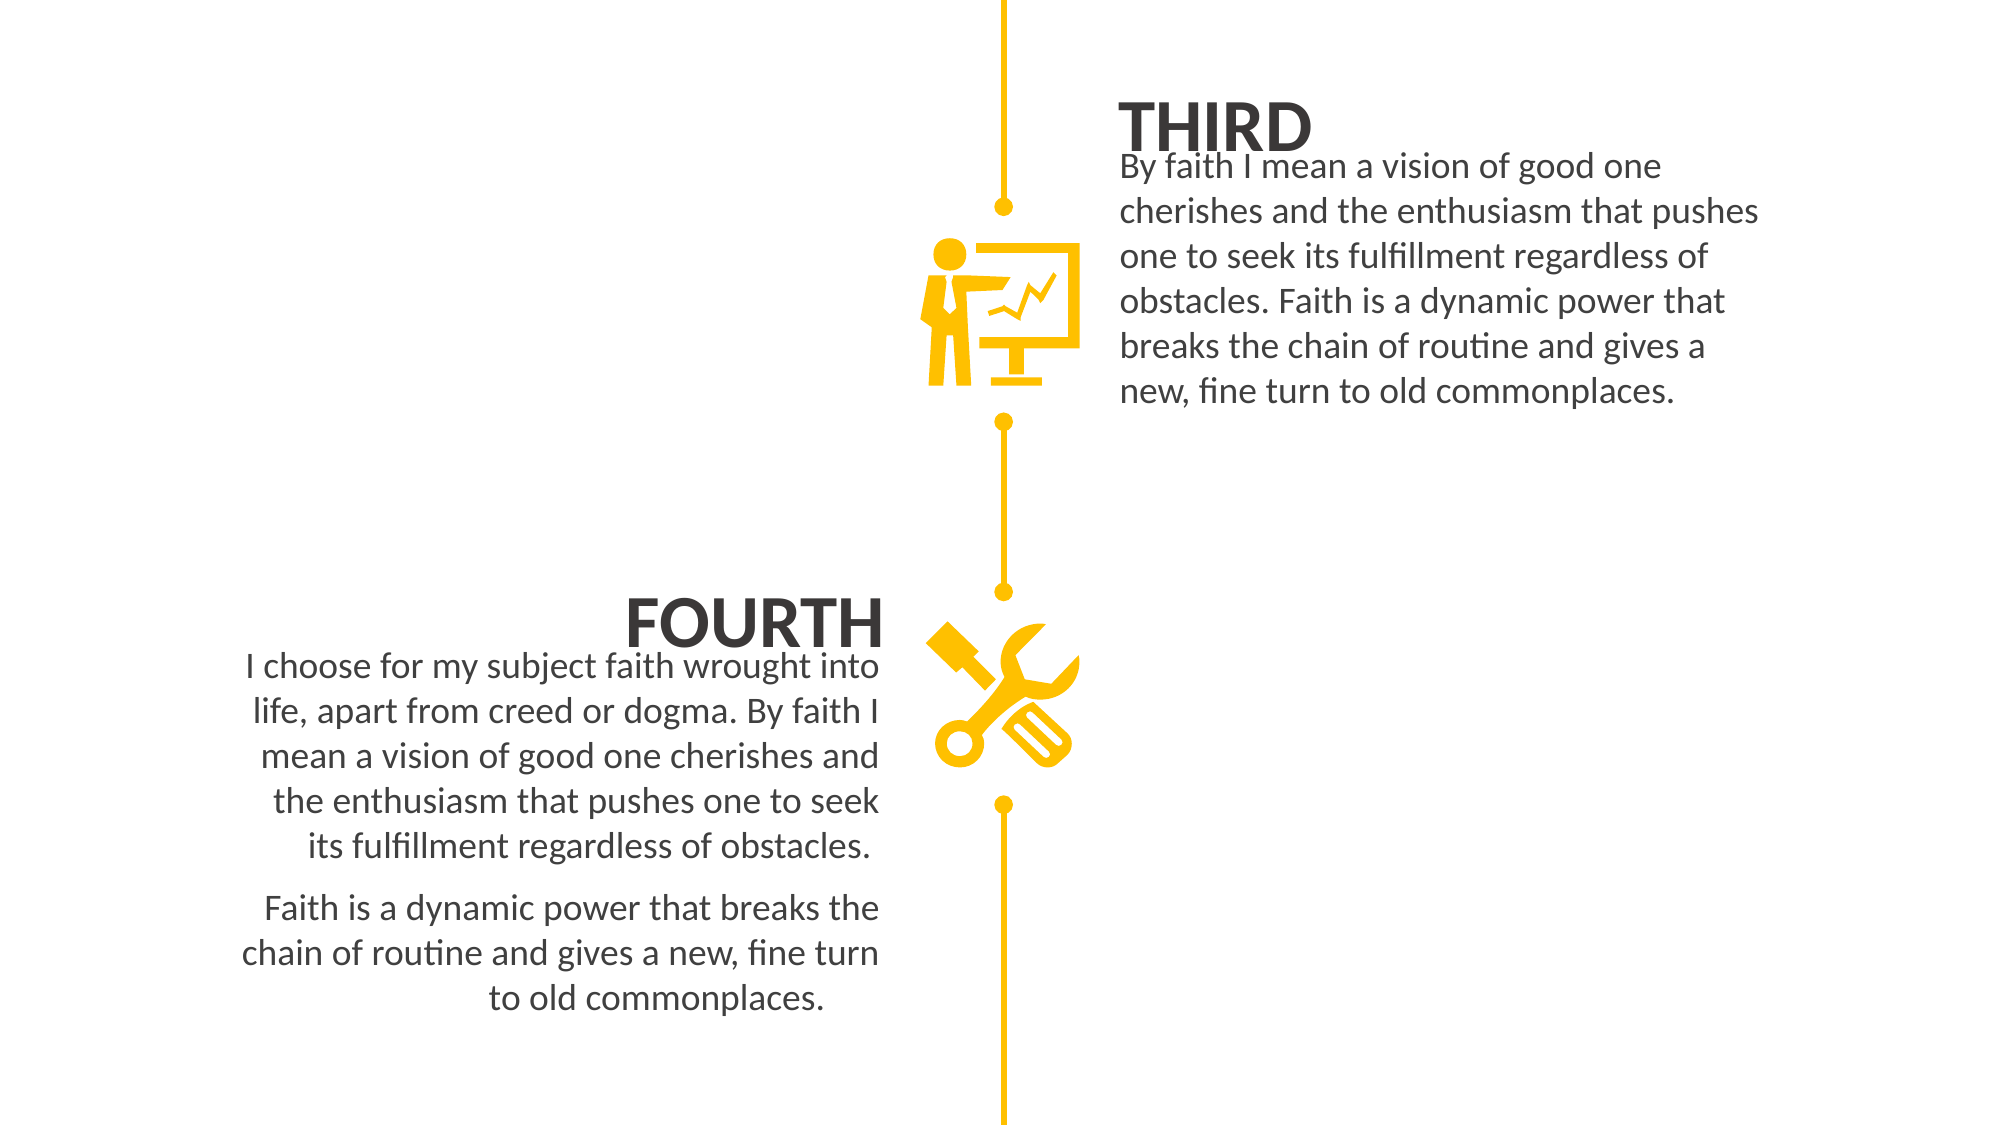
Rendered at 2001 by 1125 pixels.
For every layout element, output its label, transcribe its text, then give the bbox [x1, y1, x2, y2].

text_box By faith I mean a vision of good one cherishes and the enthusiasm that pushes one to seek its fulfillment regardless of obstacles. Faith is a dynamic power that breaks the chain of routine and gives a new, fine turn to old commonplaces. [1104, 133, 1786, 419]
text_box FOURTH [611, 565, 901, 670]
text_box [990, 377, 1042, 386]
text_box [925, 621, 996, 691]
text_box [933, 238, 967, 271]
text_box I choose for my subject faith wrought into life, apart from creed or dogma. By faith I mean a vision of good one cherishes and the enthusiasm that pushes one to seek its fulfillment regardless of obstacles. Faith is a dynamic power that breaks the chain of routine and gives a new, fine turn to old commonplaces. [214, 633, 896, 1026]
text_box THIRD [1103, 68, 1328, 174]
text_box [920, 275, 1011, 386]
text_box [976, 243, 1080, 375]
text_box [935, 623, 1080, 768]
